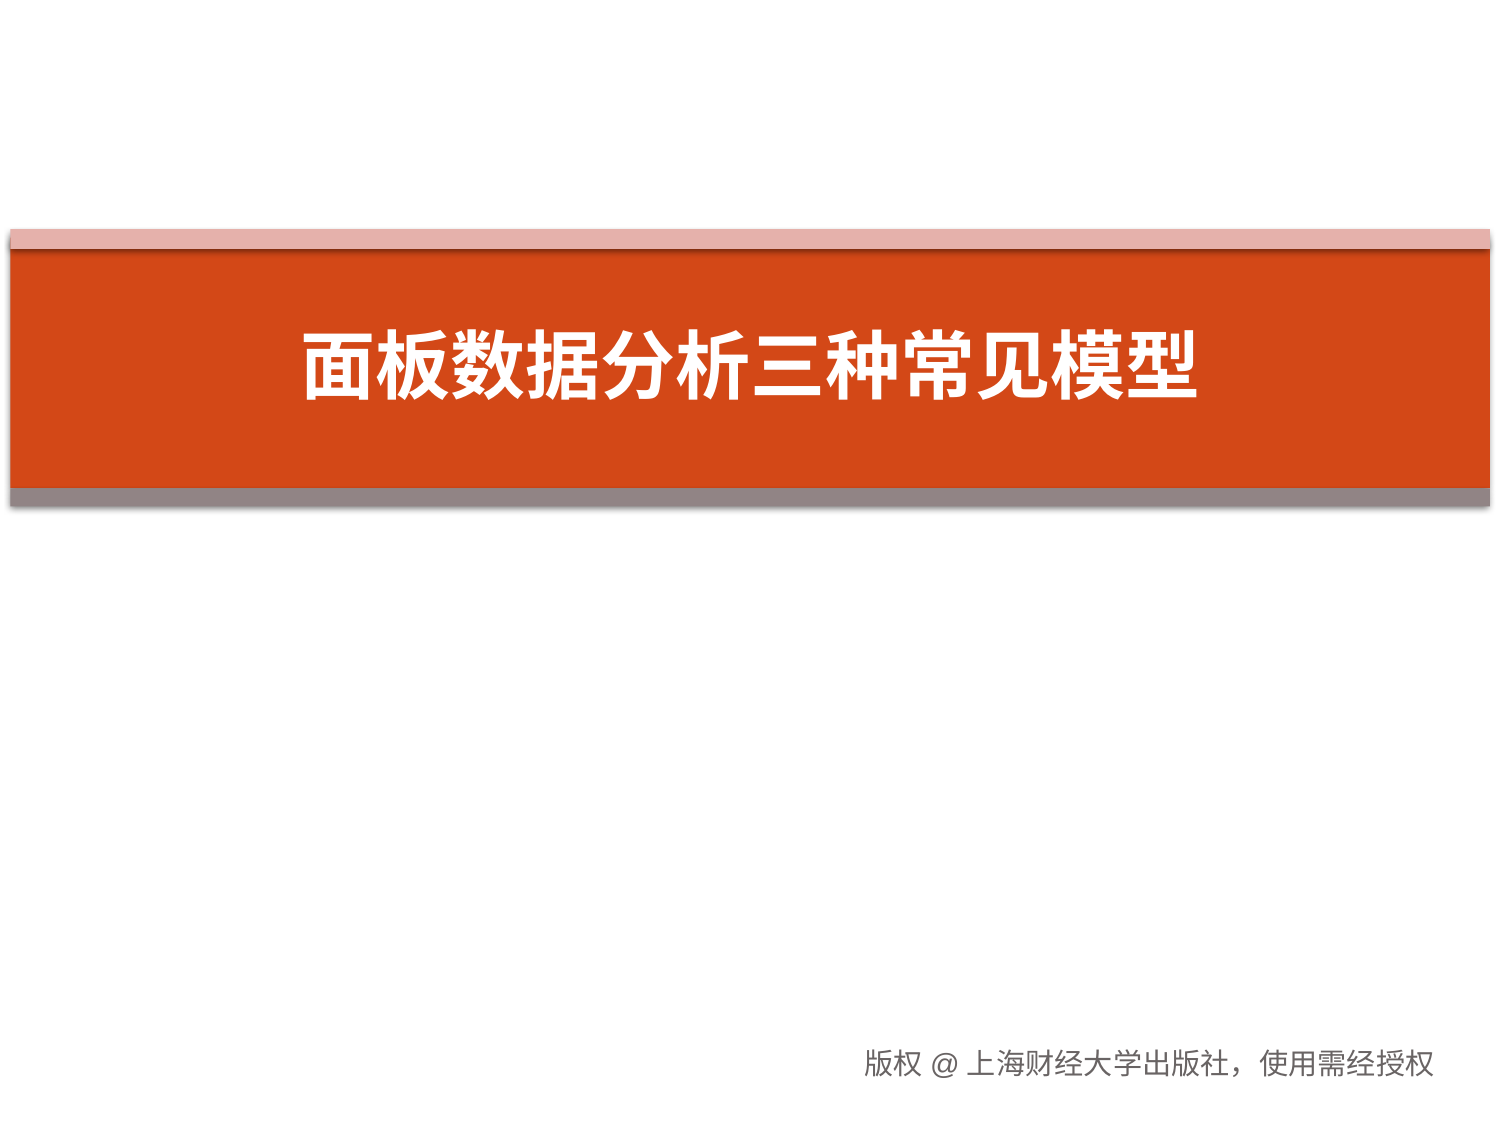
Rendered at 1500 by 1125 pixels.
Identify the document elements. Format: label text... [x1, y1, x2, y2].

title 面板数据分析三种常见模型 [75, 247, 1425, 489]
footer 版权@上海财经大学出版社，使用需经授权 [849, 1025, 1500, 1100]
